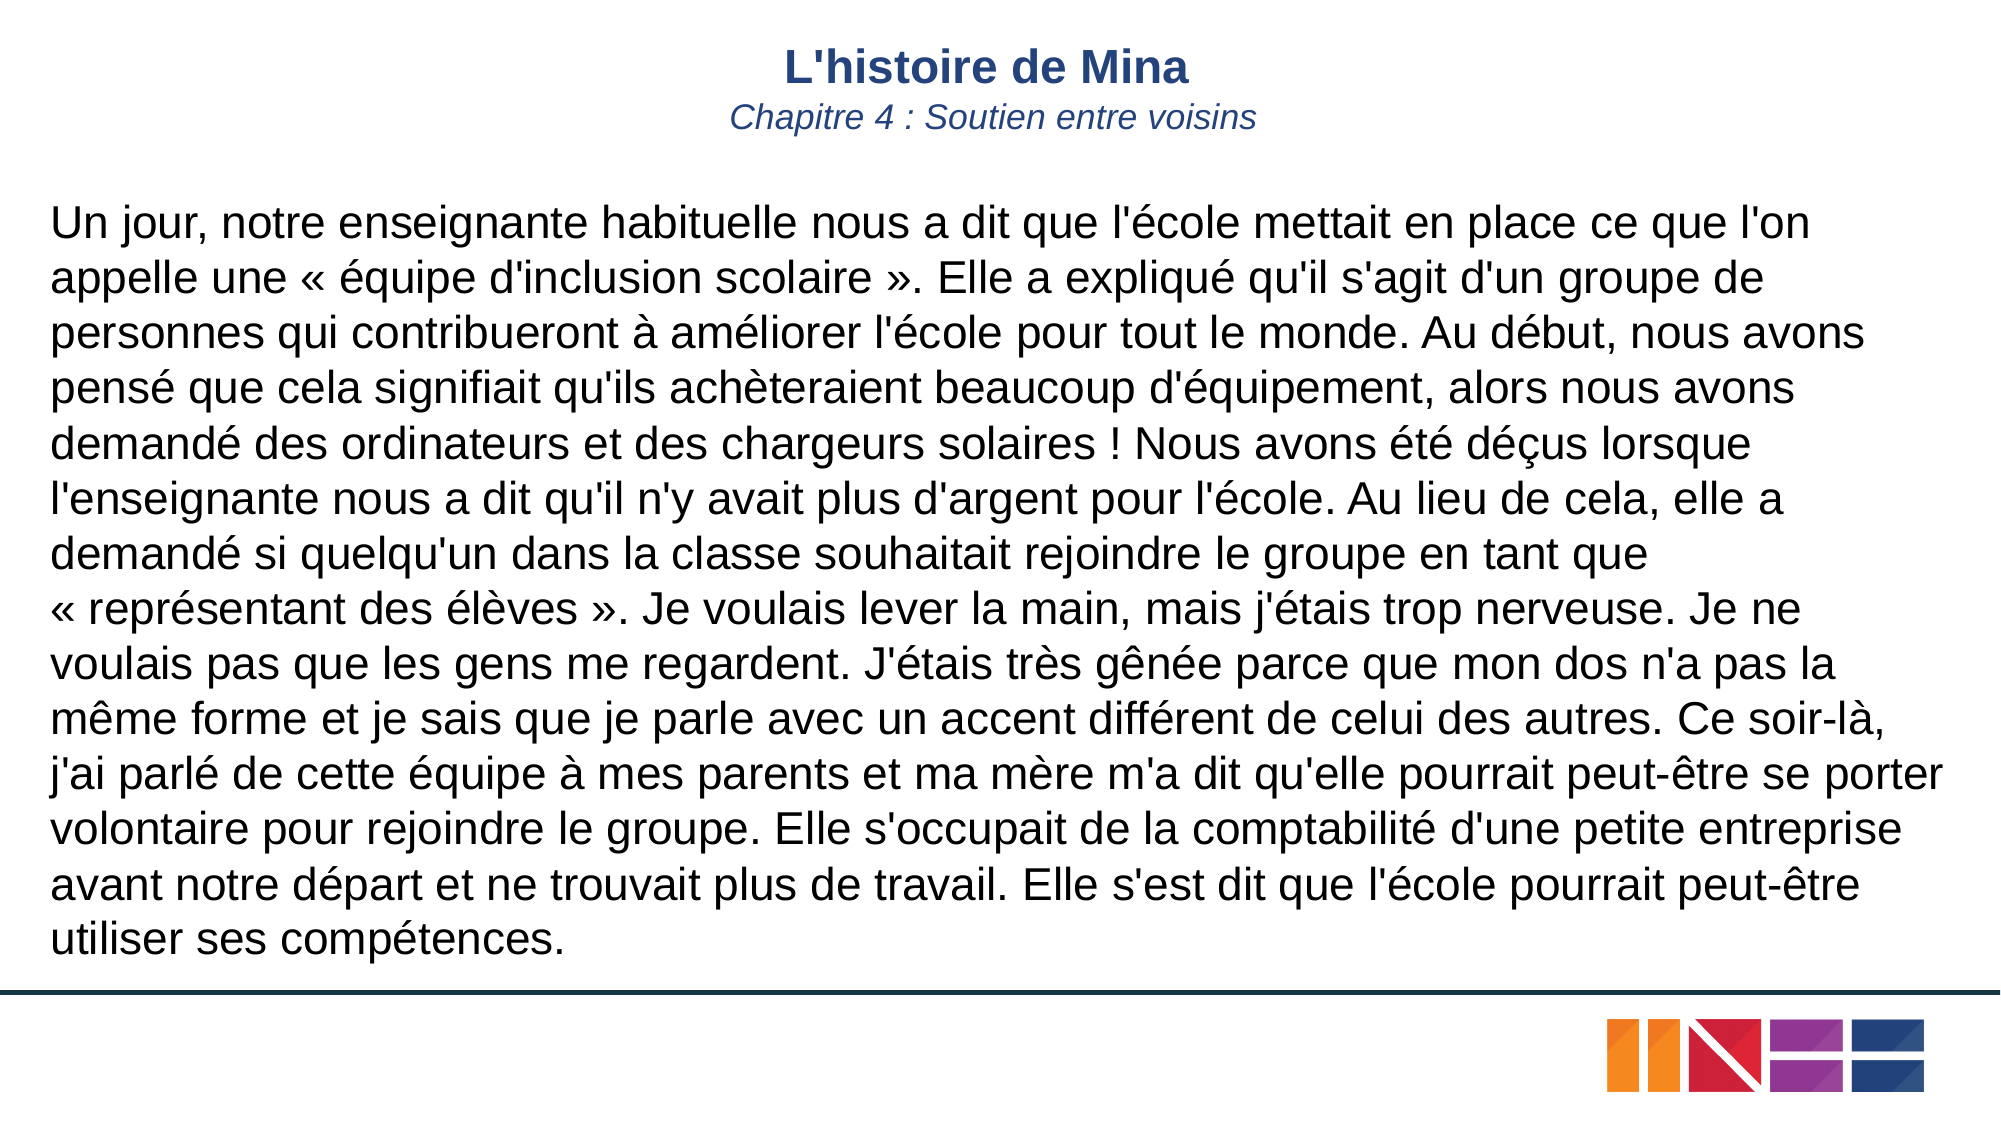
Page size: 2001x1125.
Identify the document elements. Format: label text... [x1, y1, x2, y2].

title L'histoire de Mina Chapitre 4 : Soutien entre voisins [31, 28, 1957, 145]
list Un jour, notre enseignante habituelle nous a dit que l'école mettait en place ce que l'on appelle une « équipe d'inclusion scolaire ». Elle a expliqué qu'il s'agit d'un groupe de personnes qui contribueront à améliorer l'école pour tout le monde. Au début, nous avons pensé que cela signifiait qu'ils achèteraient beaucoup d'équipement, alors nous avons demandé des ordinateurs et des chargeurs solaires ! Nous avons été déçus lorsque l'enseignante nous a dit qu'il n'y avait plus d'argent pour l'école. Au lieu de cela, elle a demandé si quelqu'un dans la classe souhaitait rejoindre le groupe en tant que « représentant des élèves ». Je voulais lever la main, mais j'étais trop nerveuse. Je ne voulais pas que les gens me regardent. J'étais très gênée parce que mon dos n'a pas la même forme et je sais que je parle avec un accent différent de celui des autres. Ce soir-là, j'ai parlé de cette équipe à mes parents et ma mère m'a dit qu'elle pourrait peut-être se porter volontaire pour rejoindre le groupe. Elle s'occupait de la comptabilité d'une petite entreprise avant notre départ et ne trouvait plus de travail. Elle s'est dit que l'école pourrait peut-être utiliser ses compétences. [31, 173, 1971, 974]
picture [1607, 1019, 1924, 1092]
